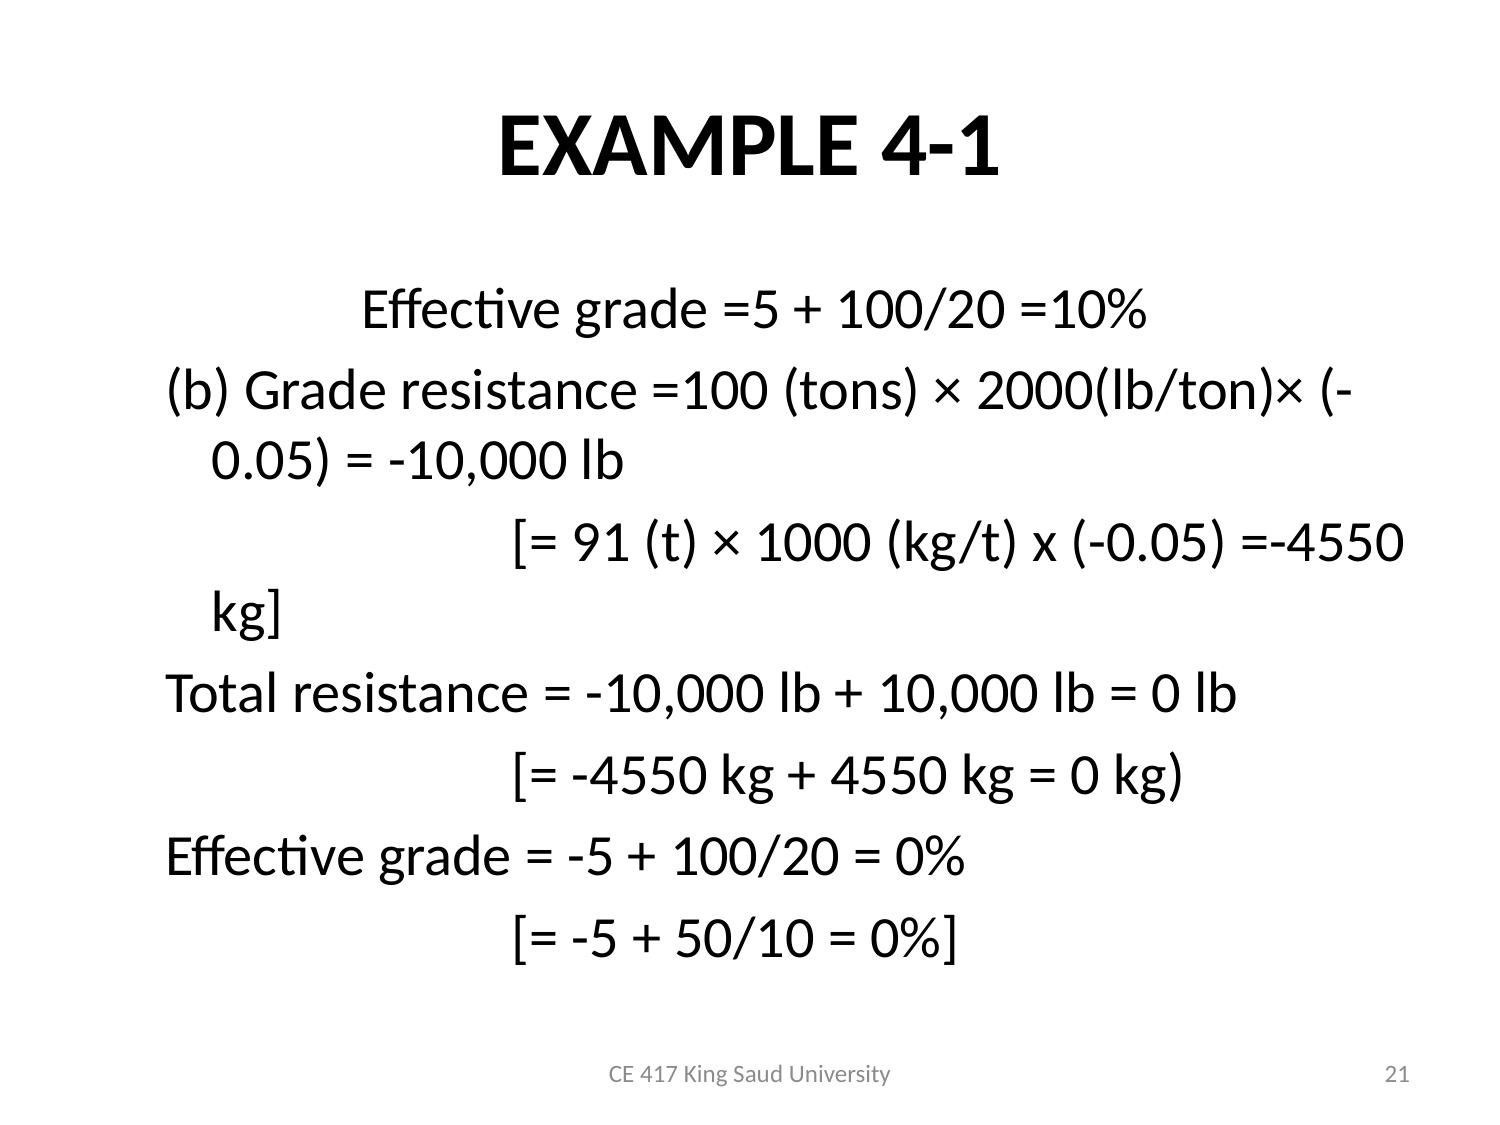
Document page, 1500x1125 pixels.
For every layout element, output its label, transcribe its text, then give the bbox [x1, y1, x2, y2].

list Effective grade =5 + 100/20 =10% (b) Grade resistance =100 (tons) × 2000(lb/ton)× (-0.05) = -10,000 lb [= 91 (t) × 1000 (kg/t) x (-0.05) =-4550 kg] Total resistance = -10,000 lb + 10,000 lb = 0 lb [= -4550 kg + 4550 kg = 0 kg) Effective grade = -5 + 100/20 = 0% [= -5 + 50/10 = 0%] [75, 262, 1425, 1005]
slide_number 21 [1074, 1042, 1425, 1103]
title EXAMPLE 4-1 [75, 45, 1425, 233]
footer CE 417 King Saud University [512, 1042, 988, 1103]
